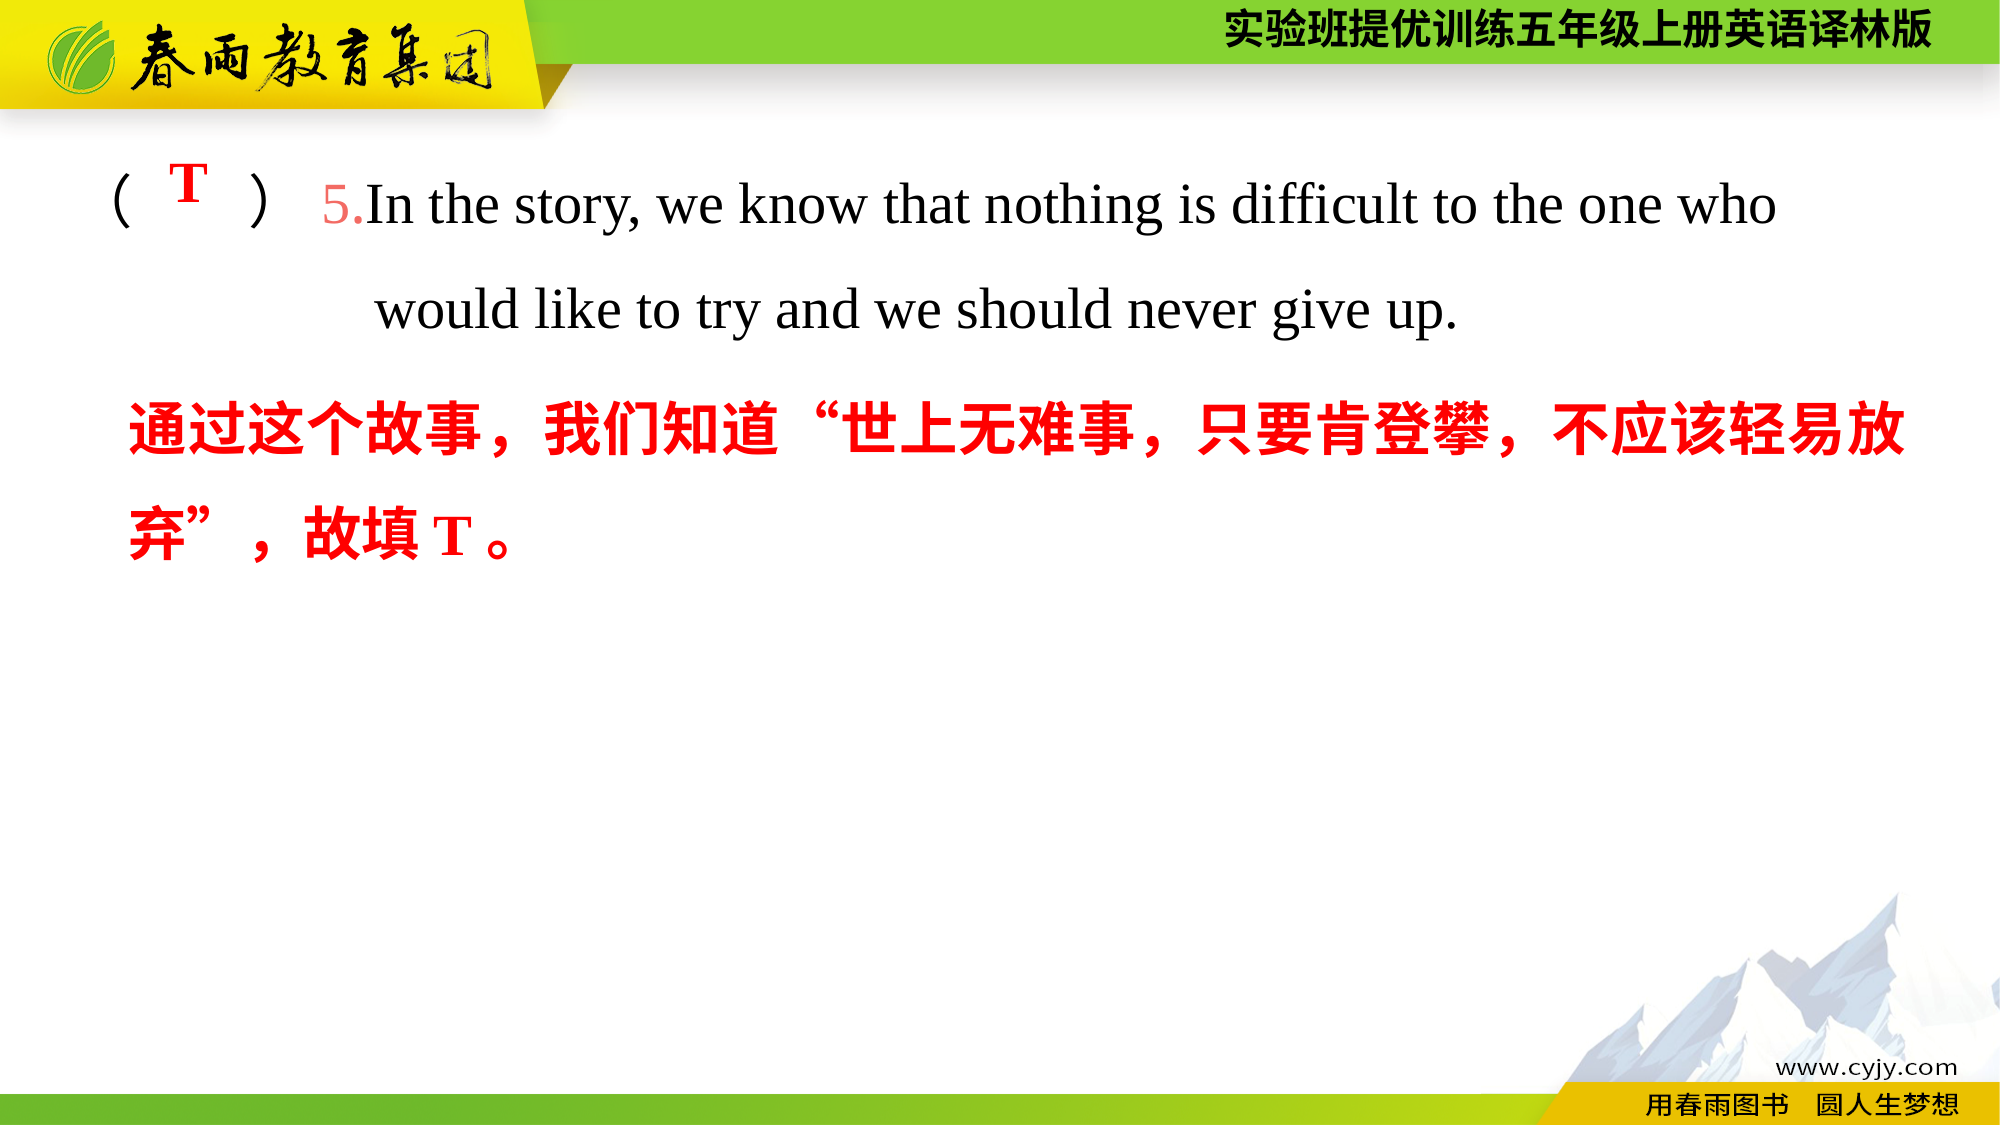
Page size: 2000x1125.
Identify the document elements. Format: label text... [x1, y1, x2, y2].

text_box T [154, 137, 224, 222]
text_box 通过这个故事，我们知道“世上无难事，只要肯登攀，不应该轻易放弃”，故填T。 [113, 349, 1922, 575]
list （ ）5.In the story, we know that nothing is difficult to the one who would like to try and we should never give up. [59, 122, 1944, 350]
picture [0, 0, 2000, 1125]
